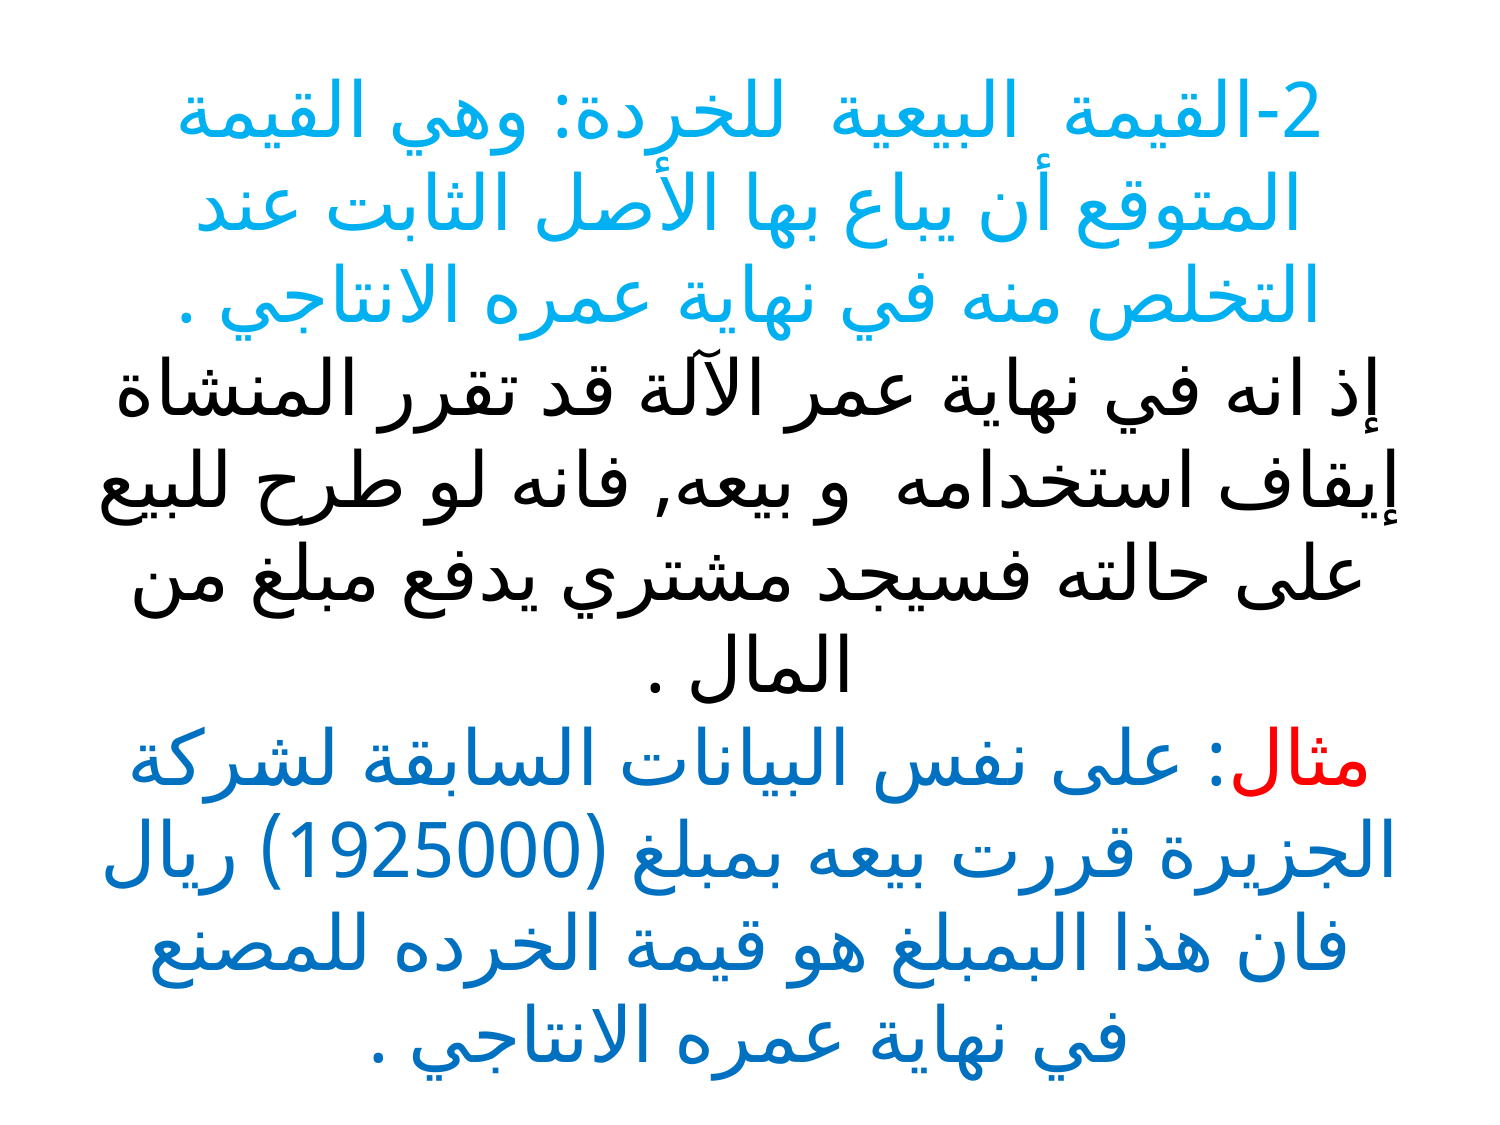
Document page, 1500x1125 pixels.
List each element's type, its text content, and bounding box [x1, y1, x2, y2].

title 2-القيمة البيعية للخردة: وهي القيمة المتوقع أن يباع بها الأصل الثابت عند التخلص منه في نهاية عمره الانتاجي . إذ انه في نهاية عمر الآلة قد تقرر المنشاة إيقاف استخدامه و بيعه, فانه لو طرح للبيع على حالته فسيجد مشتري يدفع مبلغ من المال . مثال: على نفس البيانات السابقة لشركة الجزيرة قررت بيعه بمبلغ (1925000) ريال فان هذا البمبلغ هو قيمة الخرده للمصنع في نهاية عمره الانتاجي . [75, 45, 1425, 1094]
